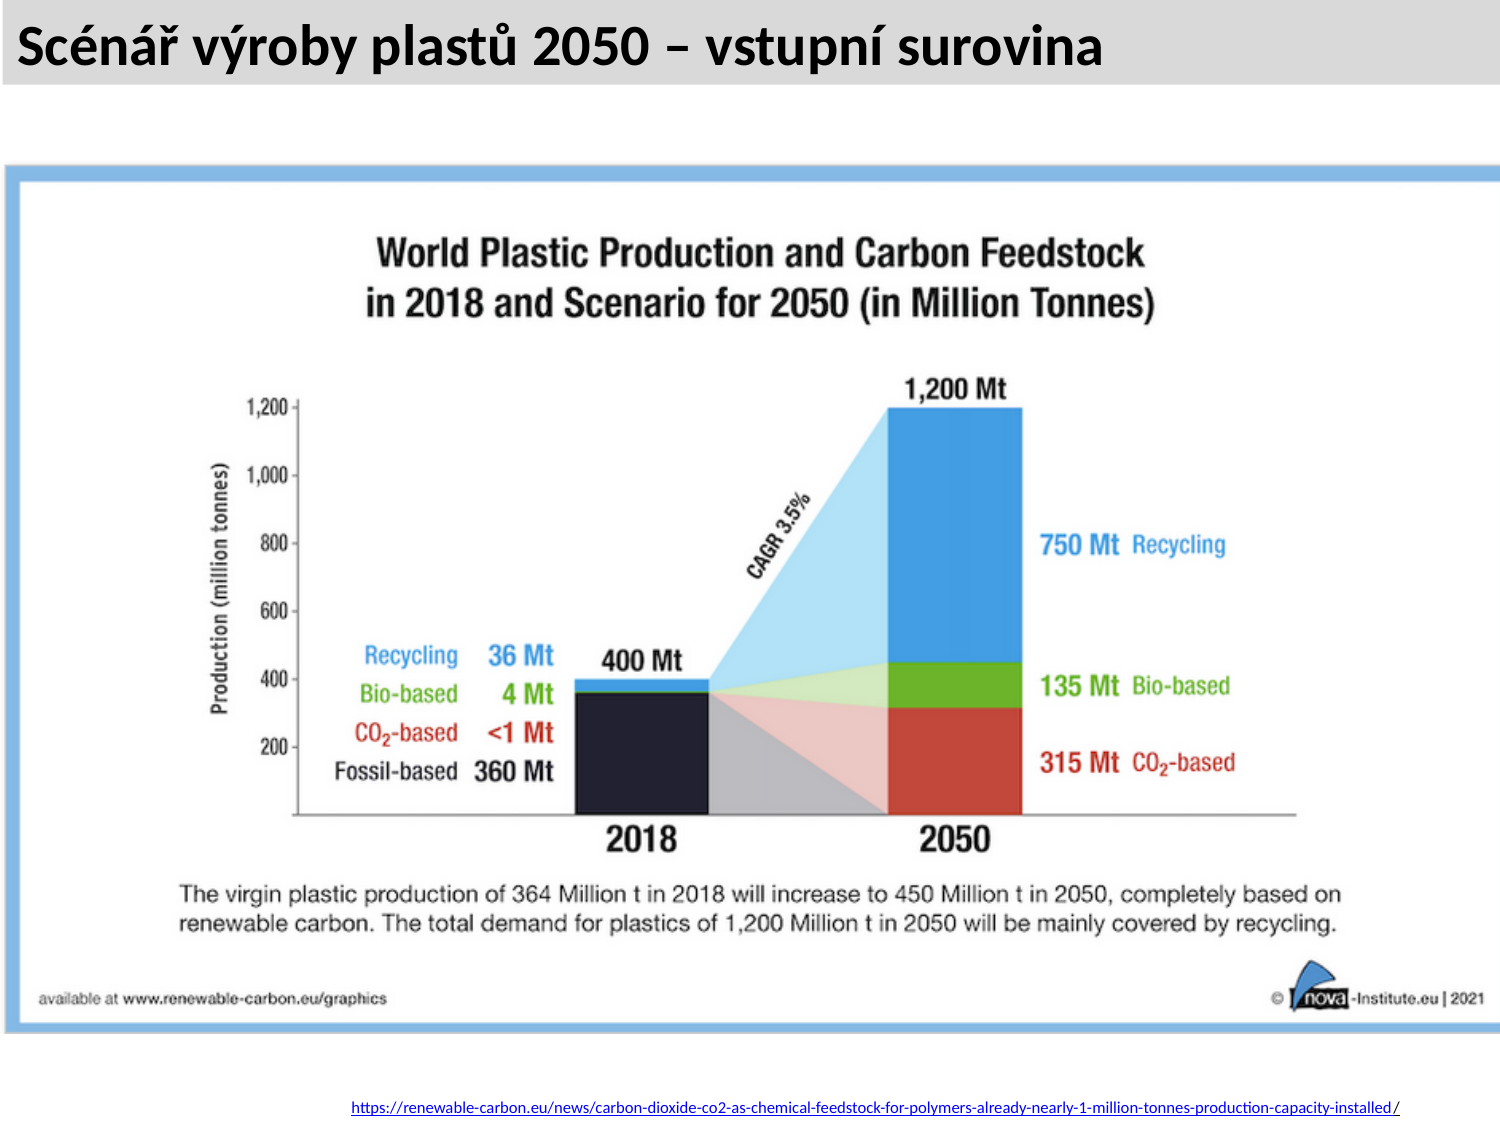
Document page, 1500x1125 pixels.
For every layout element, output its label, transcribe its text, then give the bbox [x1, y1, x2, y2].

text_box Scénář výroby plastů 2050 – vstupní surovina [2, 0, 1500, 85]
picture [0, 160, 1500, 1034]
text_box https://renewable-carbon.eu/news/carbon-dioxide-co2-as-chemical-feedstock-for-polymers-already-nearly-1-million-tonnes-production-capacity-installed/ [336, 1089, 1495, 1125]
